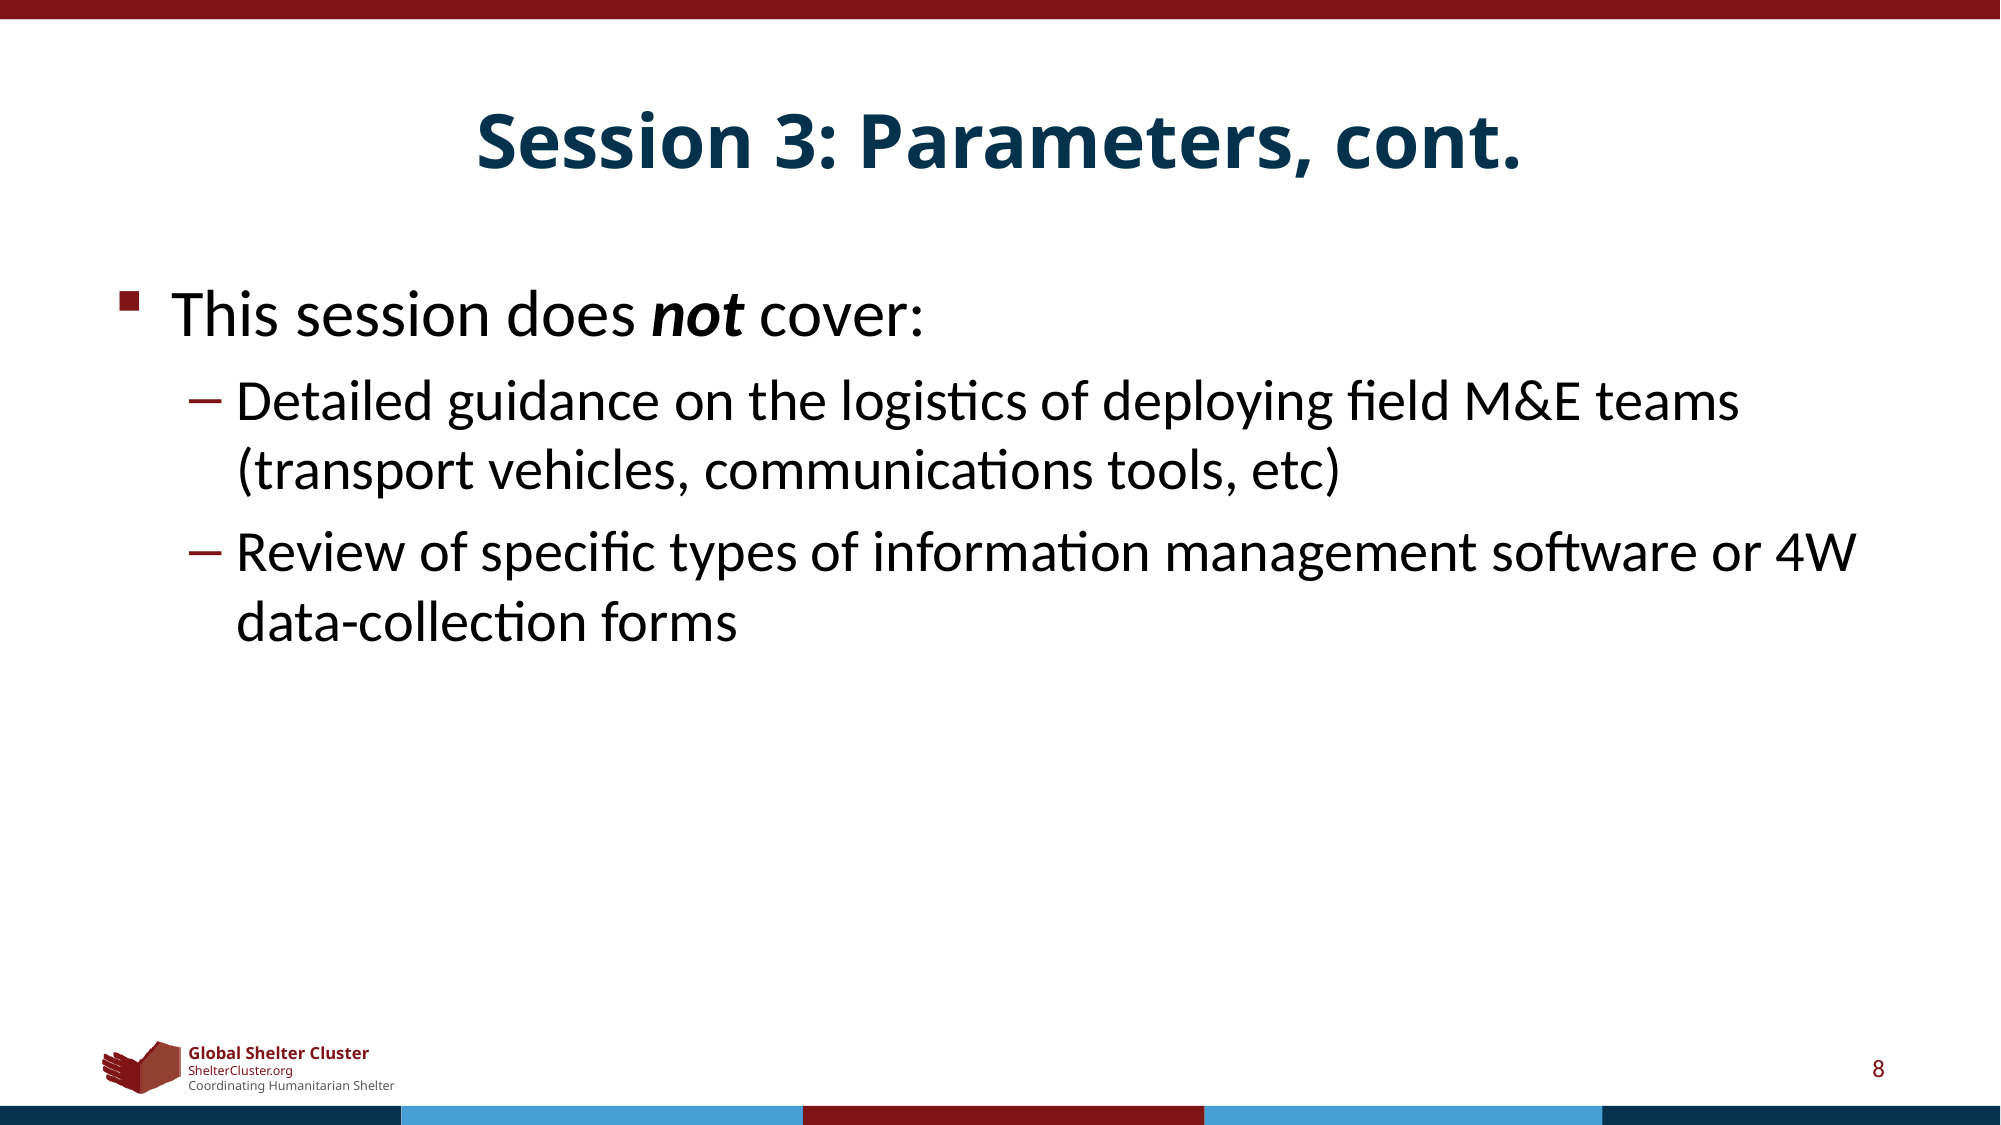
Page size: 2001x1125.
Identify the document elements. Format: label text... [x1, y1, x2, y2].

slide_number 8 [1433, 1037, 1900, 1098]
picture [102, 1041, 181, 1094]
title Session 3: Parameters, cont. [99, 45, 1900, 233]
list This session does not cover: Detailed guidance on the logistics of deploying field M&E teams (transport vehicles, communications tools, etc) Review of specific types of information management software or 4W data-collection forms [99, 262, 1900, 1005]
